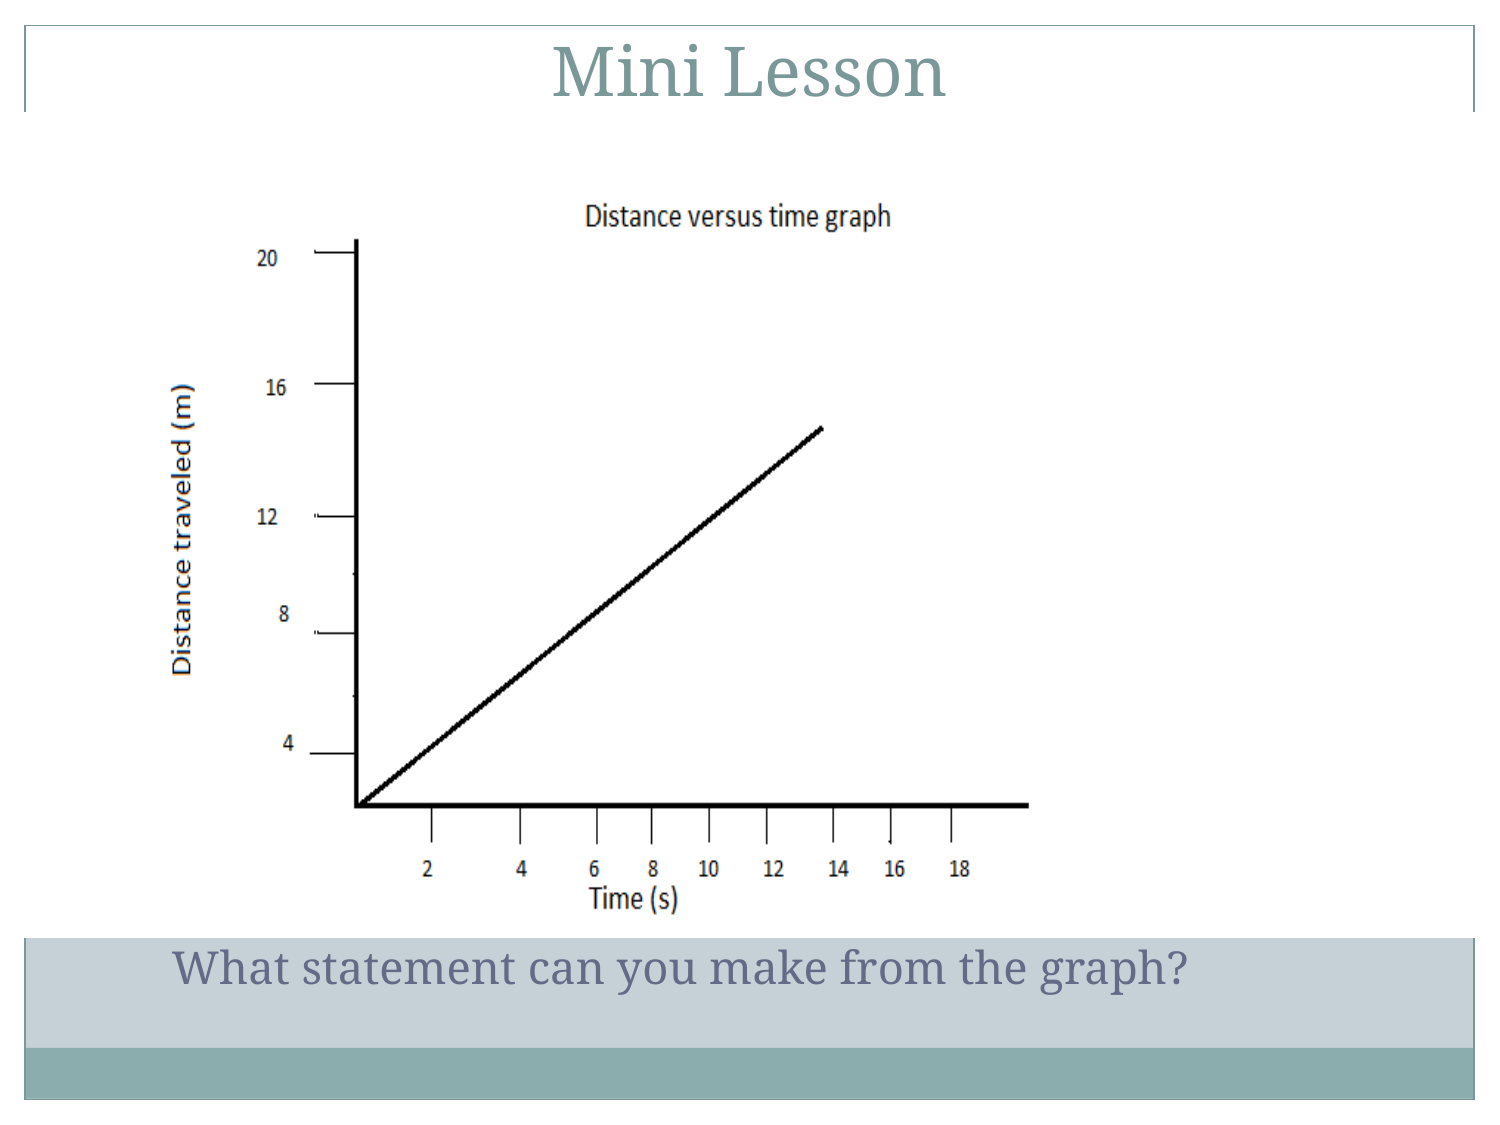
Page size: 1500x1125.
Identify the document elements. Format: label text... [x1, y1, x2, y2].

list What statement can you make from the graph? [75, 948, 1425, 1005]
title Mini Lesson [75, 0, 1425, 109]
picture [0, 112, 1500, 938]
